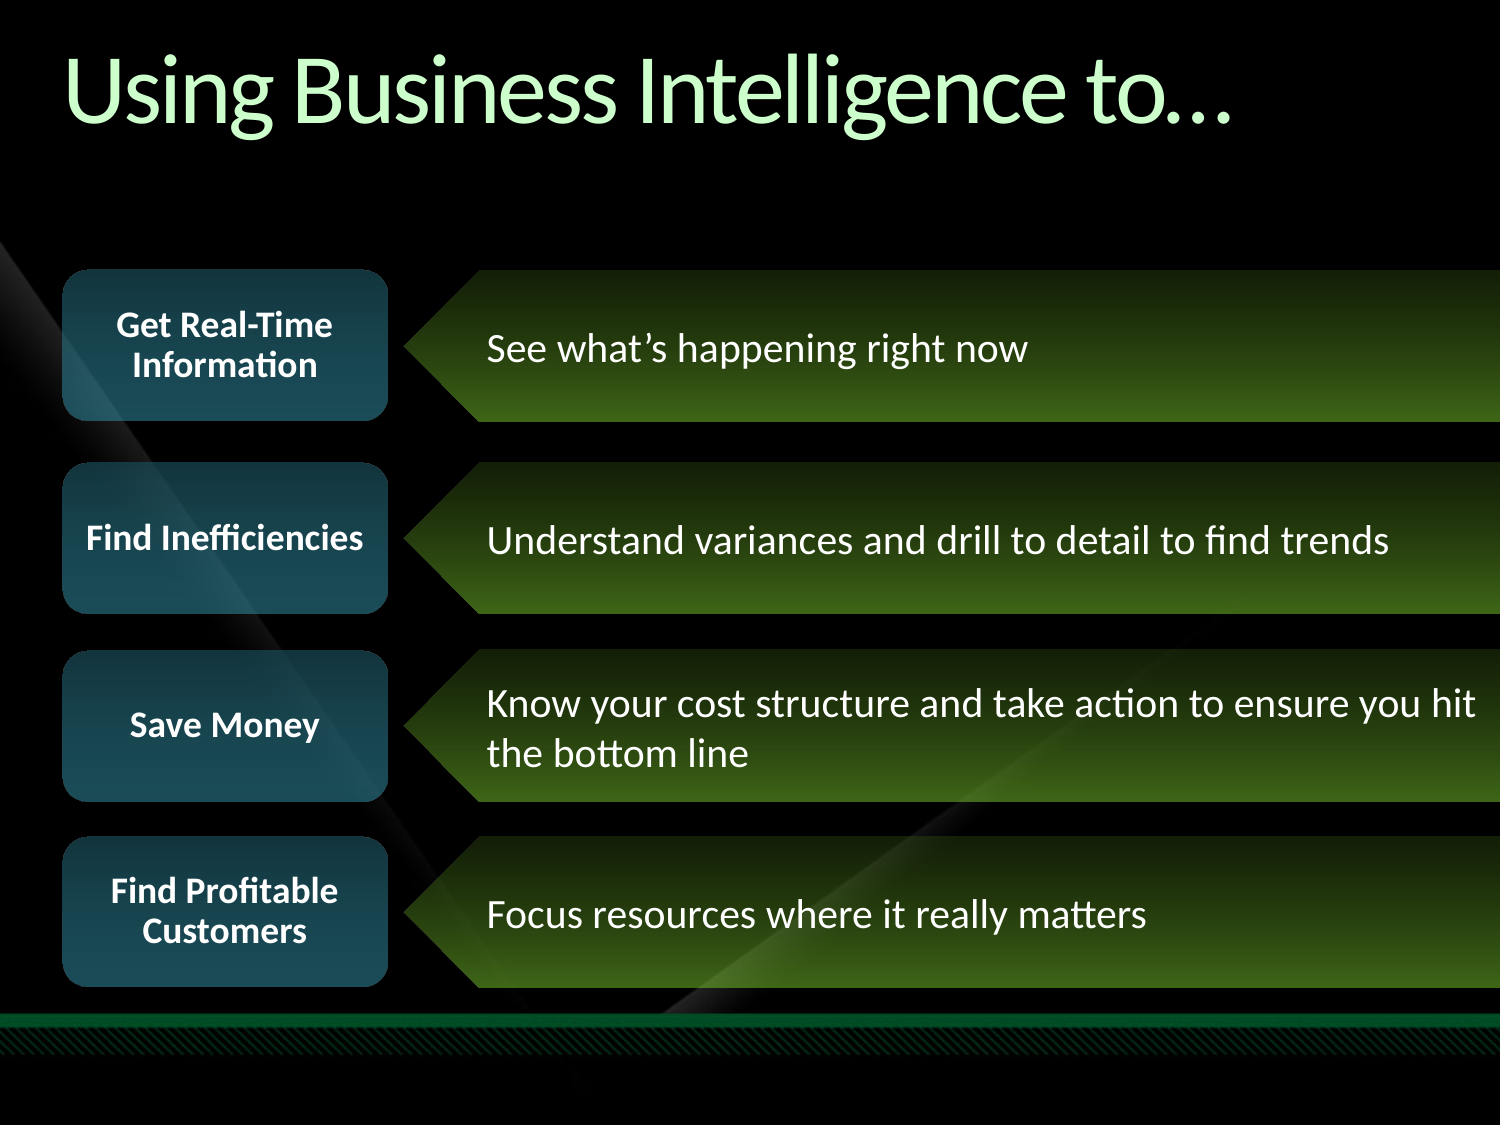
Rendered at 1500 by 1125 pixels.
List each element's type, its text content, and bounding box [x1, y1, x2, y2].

text_box Find Profitable Customers [62, 836, 388, 987]
text_box Save Money [62, 650, 388, 802]
title Using Business Intelligence to… [62, 37, 1438, 147]
text_box See what’s happening right now [403, 270, 1500, 422]
text_box Know your cost structure and take action to ensure you hit the bottom line [403, 650, 1500, 802]
text_box Get Real-Time Information [62, 270, 388, 421]
text_box Find Inefficiencies [62, 462, 388, 614]
picture [0, 0, 1500, 1125]
text_box Focus resources where it really matters [403, 836, 1500, 988]
text_box Understand variances and drill to detail to find trends [403, 462, 1500, 614]
